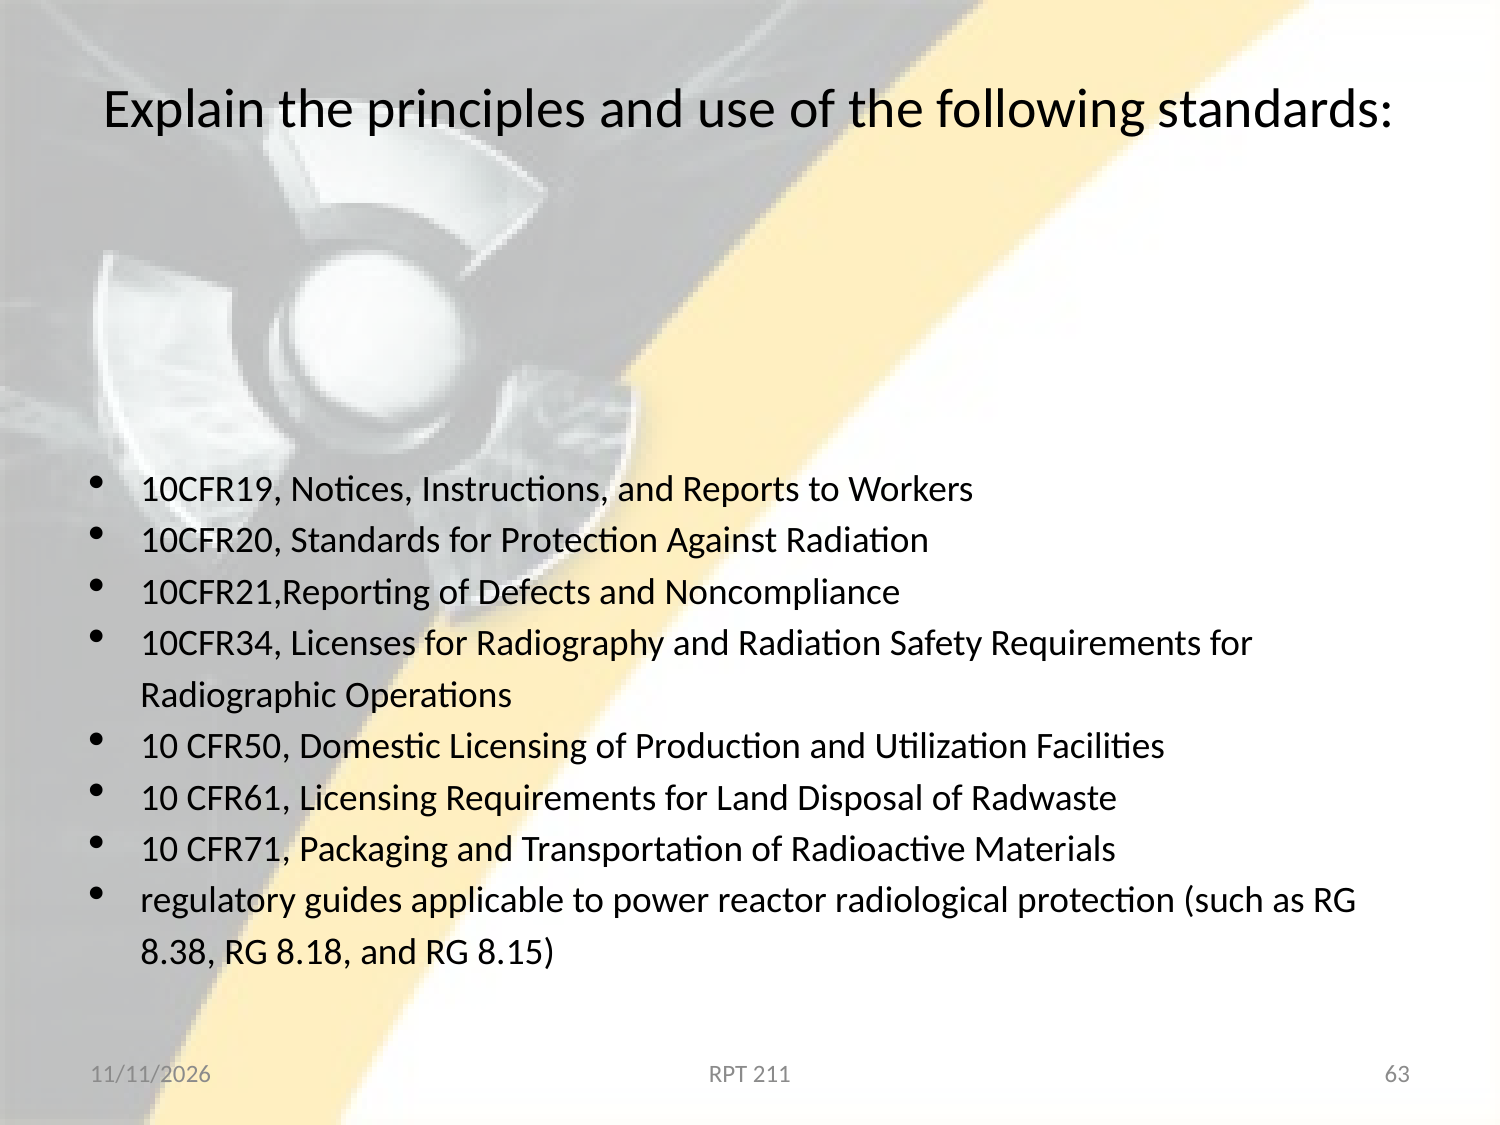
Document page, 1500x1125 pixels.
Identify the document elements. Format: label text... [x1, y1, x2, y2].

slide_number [75, 1042, 425, 1103]
list 10CFR19, Notices, Instructions, and Reports to Workers 10CFR20, Standards for Protection Against Radiation 10CFR21,Reporting of Defects and Noncompliance 10CFR34, Licenses for Radiography and Radiation Safety Requirements for Radiographic Operations 10 CFR50, Domestic Licensing of Production and Utilization Facilities 10 CFR61, Licensing Requirements for Land Disposal of Radwaste 10 CFR71, Packaging and Transportation of Radioactive Materials regulatory guides applicable to power reactor radiological protection (such as RG 8.38, RG 8.18, and RG 8.15) [75, 450, 1425, 986]
footer RPT 211 [512, 1042, 988, 1103]
slide_number 63 [1074, 1042, 1425, 1103]
title Explain the principles and use of the following standards: [75, 45, 1425, 233]
